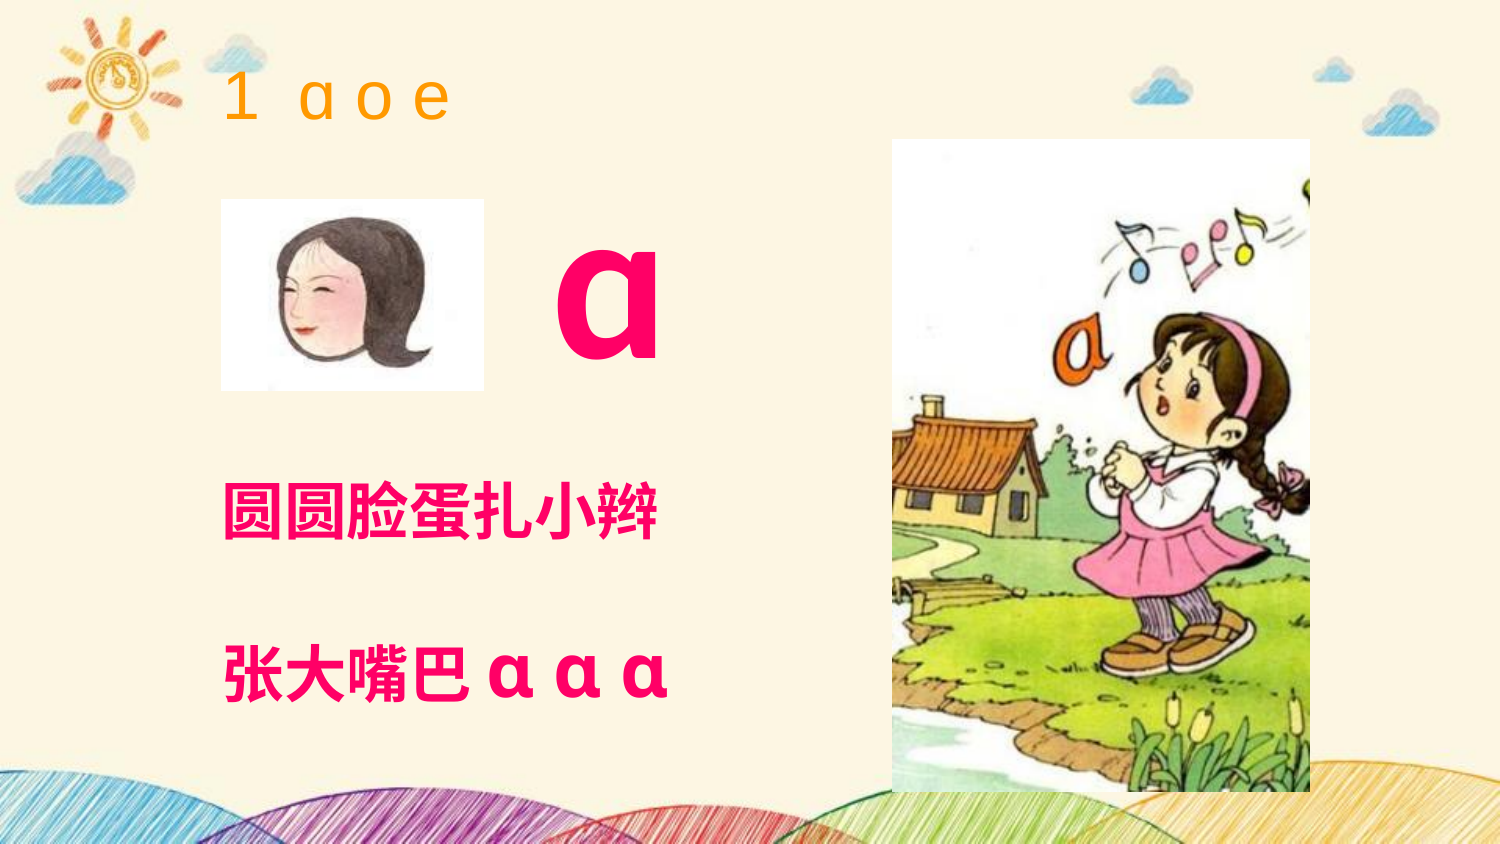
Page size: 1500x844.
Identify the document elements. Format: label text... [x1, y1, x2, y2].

text_box ɑ [540, 134, 822, 408]
picture [0, 0, 1500, 844]
text_box 1 ɑ o e [210, 44, 822, 139]
text_box 圆圆脸蛋扎小辫 张大嘴巴ɑ ɑ ɑ [210, 399, 892, 718]
